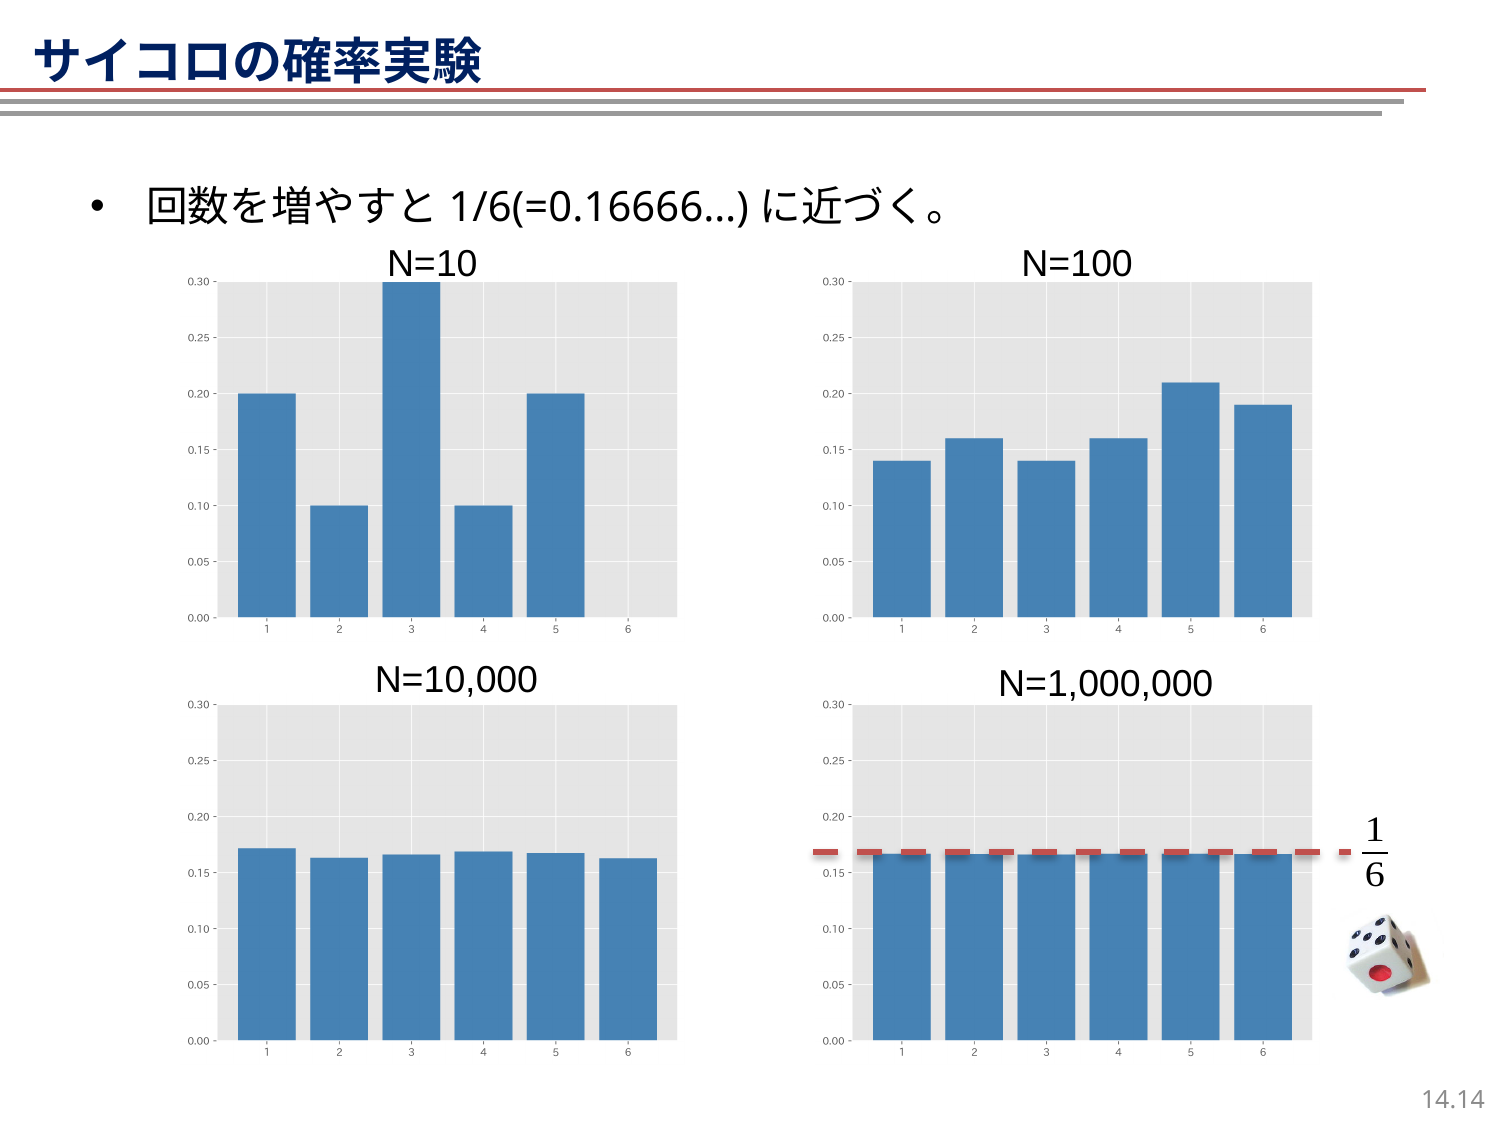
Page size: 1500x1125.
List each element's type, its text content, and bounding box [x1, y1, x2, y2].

text_box N=1,000,000 [983, 651, 1229, 692]
text_box サイコロの確率実験 [17, 21, 1459, 151]
picture [815, 693, 1320, 851]
text_box N=10 [372, 231, 493, 269]
picture [180, 270, 685, 643]
list 回数を増やすと1/6(=0.16666…)に近づく。 [75, 172, 1425, 916]
picture [180, 693, 685, 1066]
picture [1322, 908, 1445, 1000]
text_box N=10,000 [359, 651, 553, 692]
picture [815, 270, 1320, 643]
text_box N=100 [1006, 231, 1148, 269]
slide_number 13 [1381, 1065, 1500, 1125]
picture [815, 853, 1320, 1066]
